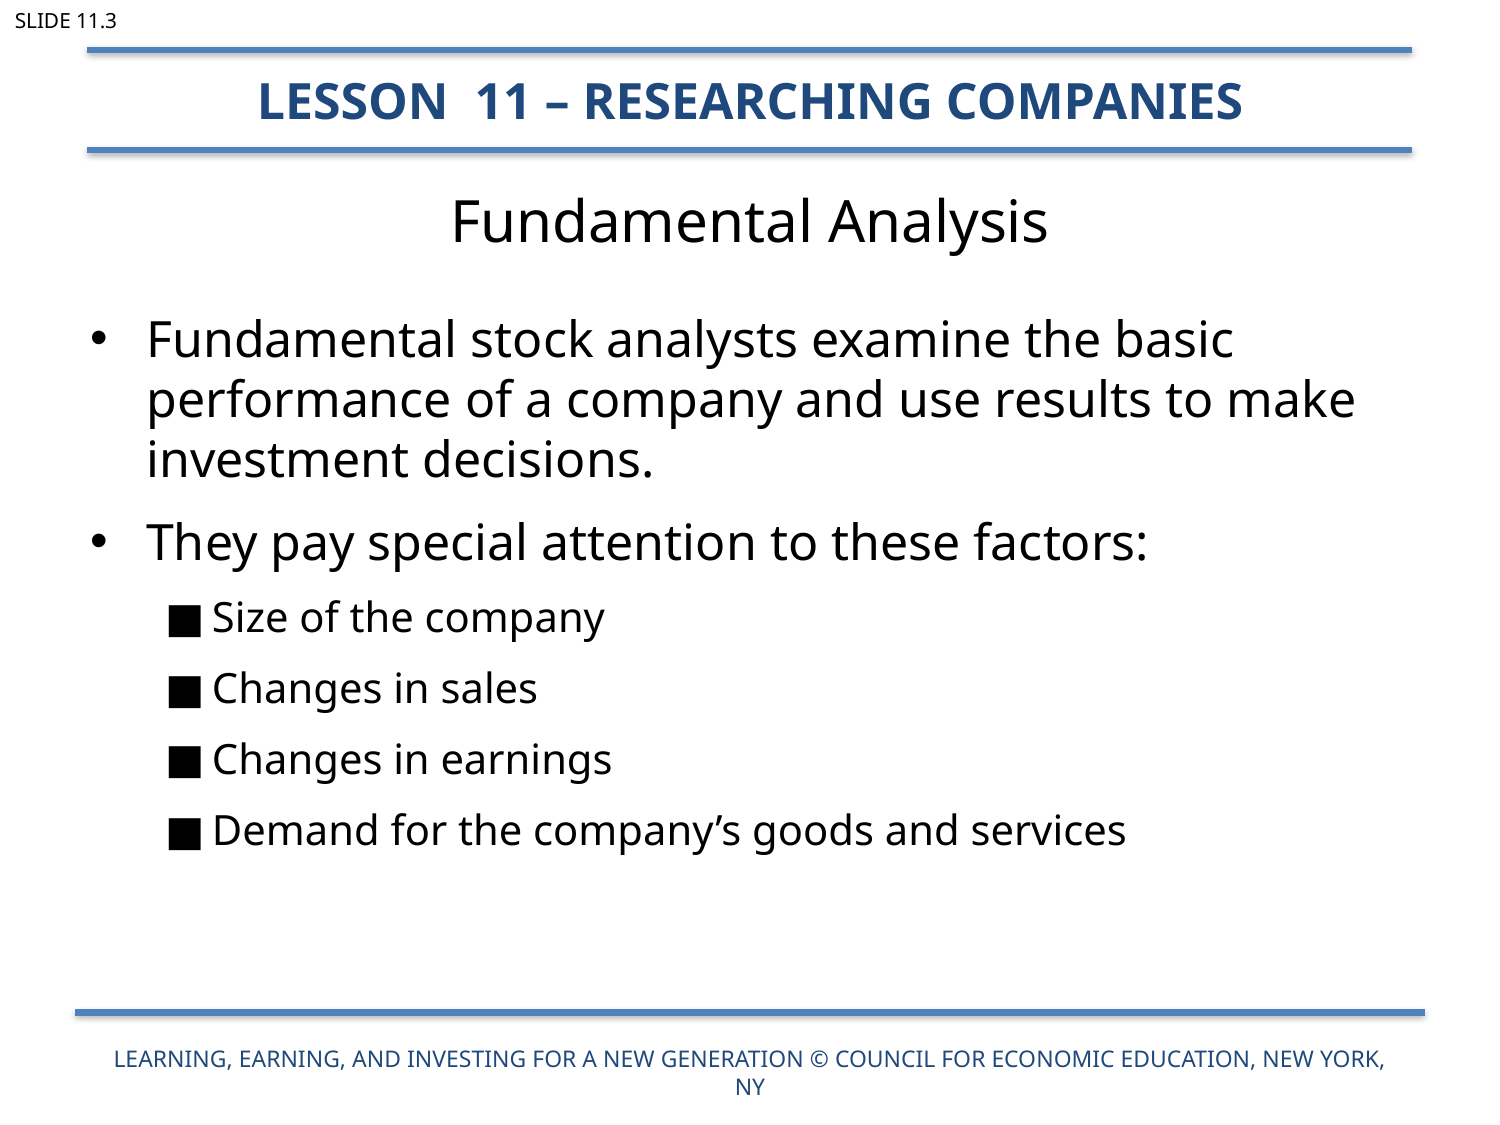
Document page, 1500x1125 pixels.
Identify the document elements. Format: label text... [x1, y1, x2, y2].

text_box Lesson 11 – Researching Companies [125, 62, 1375, 138]
title Fundamental Analysis [75, 125, 1425, 299]
list Fundamental stock analysts examine the basic performance of a company and use results to make investment decisions. They pay special attention to these factors: Size of the company Changes in sales Changes in earnings Demand for the company’s goods and services [75, 299, 1425, 1025]
text_box Slide 11.3 [0, 0, 213, 40]
